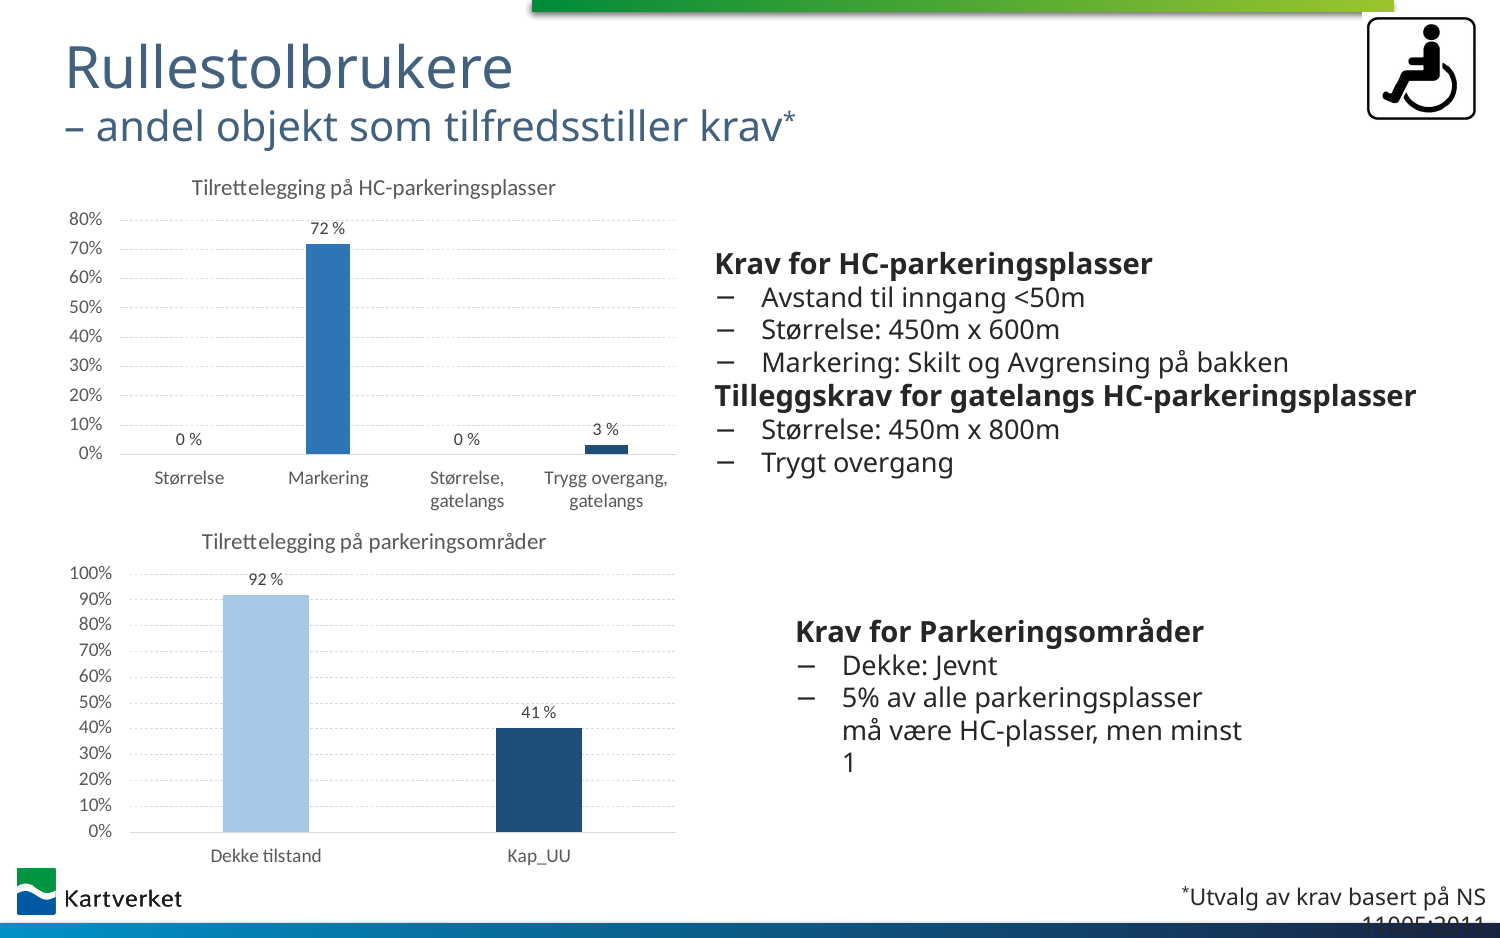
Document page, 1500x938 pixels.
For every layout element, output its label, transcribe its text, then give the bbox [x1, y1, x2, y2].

picture [62, 520, 687, 874]
text_box Rullestolbrukere – andel objekt som tilfredsstiller krav* [49, 25, 1431, 158]
text_box *Utvalg av krav basert på NS 11005:2011 [1068, 873, 1500, 938]
picture [1362, 12, 1481, 126]
picture [62, 166, 687, 519]
text_box Krav for HC-parkeringsplasser Avstand til inngang <50m Størrelse: 450m x 600m Markering: Skilt og Avgrensing på bakken Tilleggskrav for gatelangs HC-parkeringsplasser Størrelse: 450m x 800m Trygt overgang [699, 237, 1433, 485]
text_box Krav for Parkeringsområder Dekke: Jevnt 5% av alle parkeringsplasser må være HC-plasser, men minst 1 [780, 605, 1261, 786]
